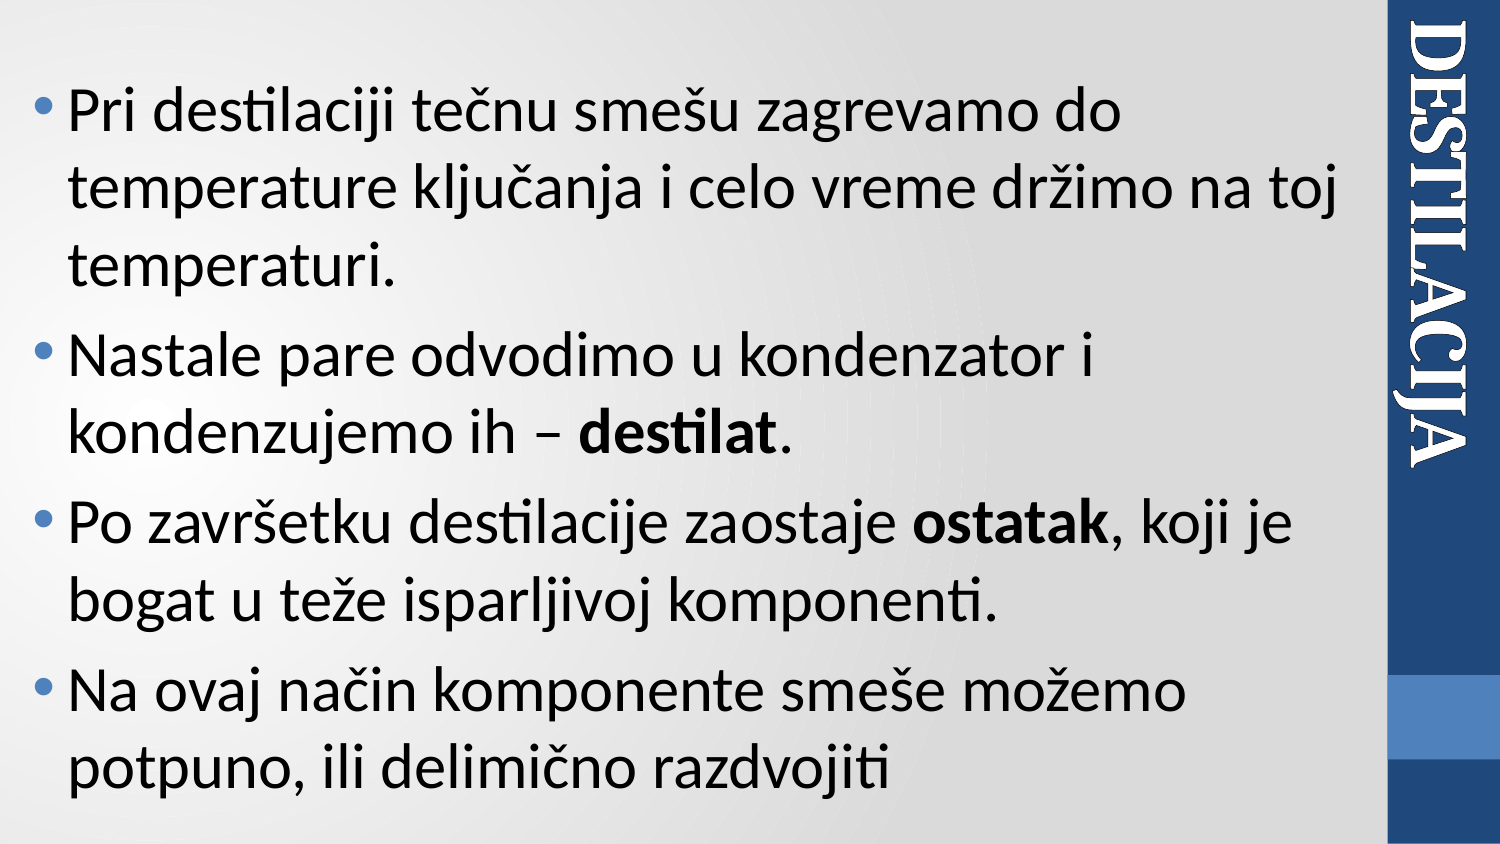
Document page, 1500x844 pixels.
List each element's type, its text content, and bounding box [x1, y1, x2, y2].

list Pri destilaciji tečnu smešu zagrevamo do temperature ključanja i celo vreme držimo na toj temperaturi. Nastale pare odvodimo u kondenzator i kondenzujemo ih – destilat. Po završetku destilacije zaostaje ostatak, koji je bogat u teže isparljivoj komponenti. Na ovaj način komponente smeše možemo potpuno, ili delimično razdvojiti [0, 59, 1375, 810]
title DESTILACIJA [1412, 2, 1476, 631]
